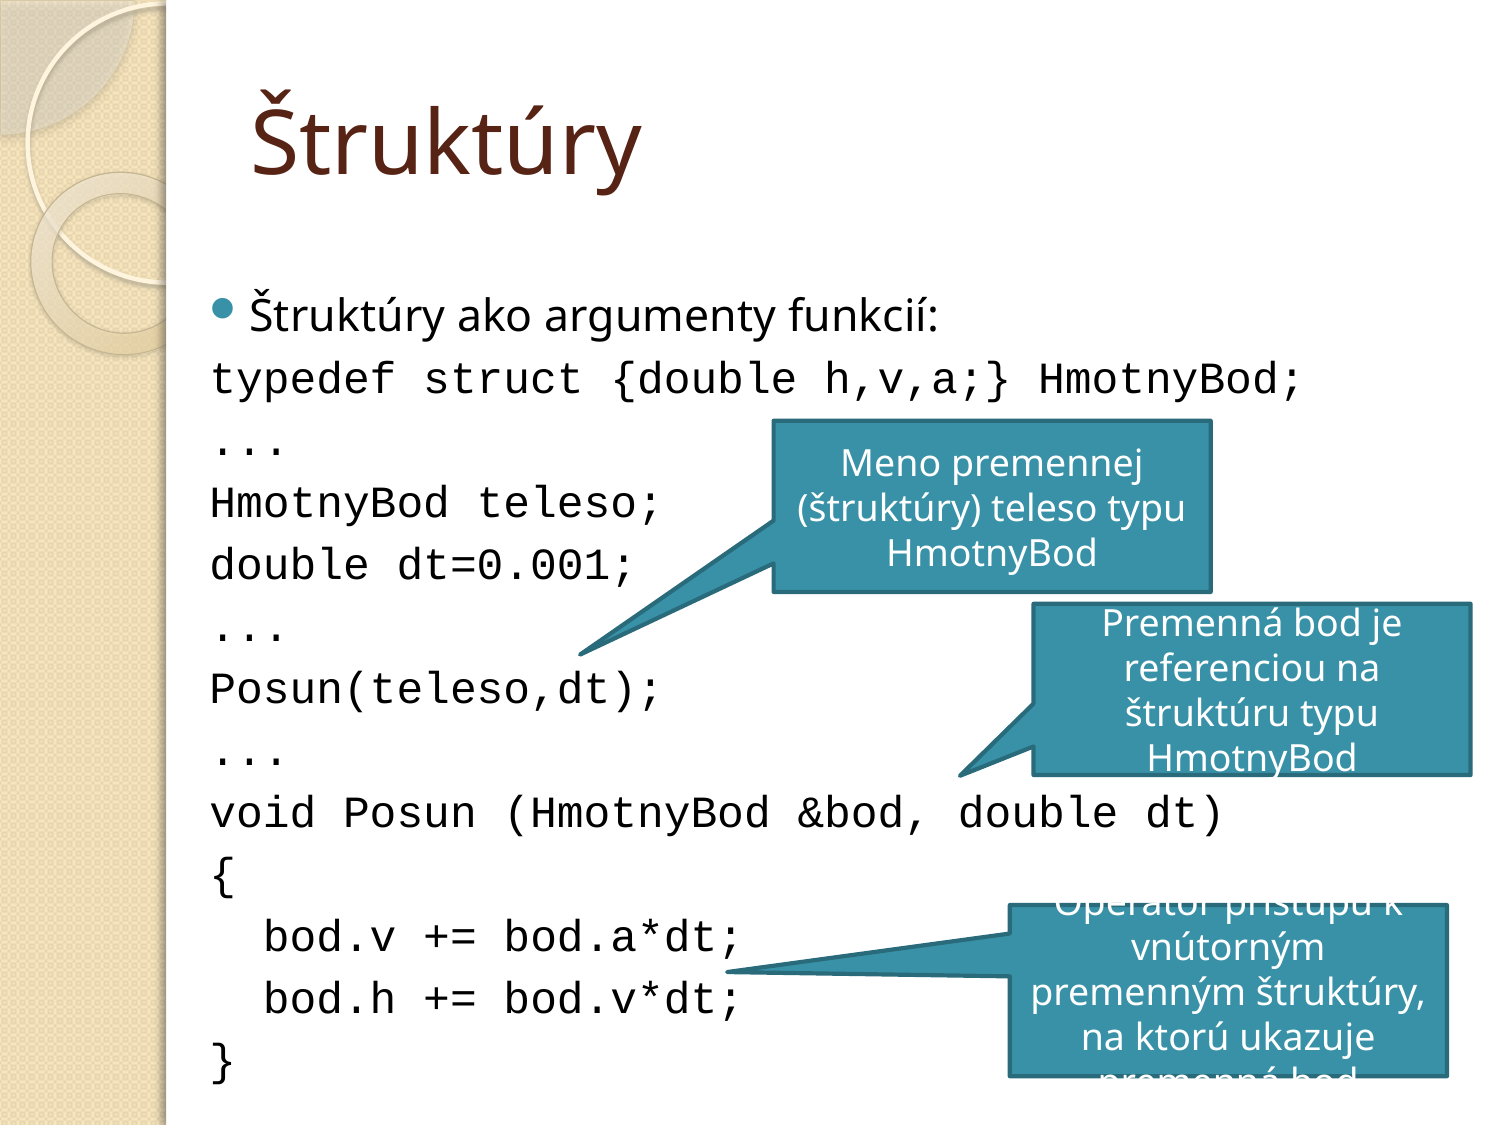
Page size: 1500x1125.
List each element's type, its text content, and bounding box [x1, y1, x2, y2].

list Štruktúry ako argumenty funkcií: typedef struct {double h,v,a;} HmotnyBod; ... HmotnyBod teleso; double dt=0.001; ... Posun(teleso,dt); ... void Posun (HmotnyBod &bod, double dt) { bod.v += bod.a*dt; bod.h += bod.v*dt; } [183, 278, 1500, 1100]
text_box Premenná bod je referenciou na štruktúru typu HmotnyBod [958, 601, 1473, 778]
text_box Meno premennej (štruktúry) teleso typu HmotnyBod [578, 418, 1213, 657]
title Štruktúry [235, 45, 1466, 233]
text_box Operátor prístupu k vnútorným premenným štruktúry, na ktorú ukazuje premenná bod [725, 902, 1450, 1079]
